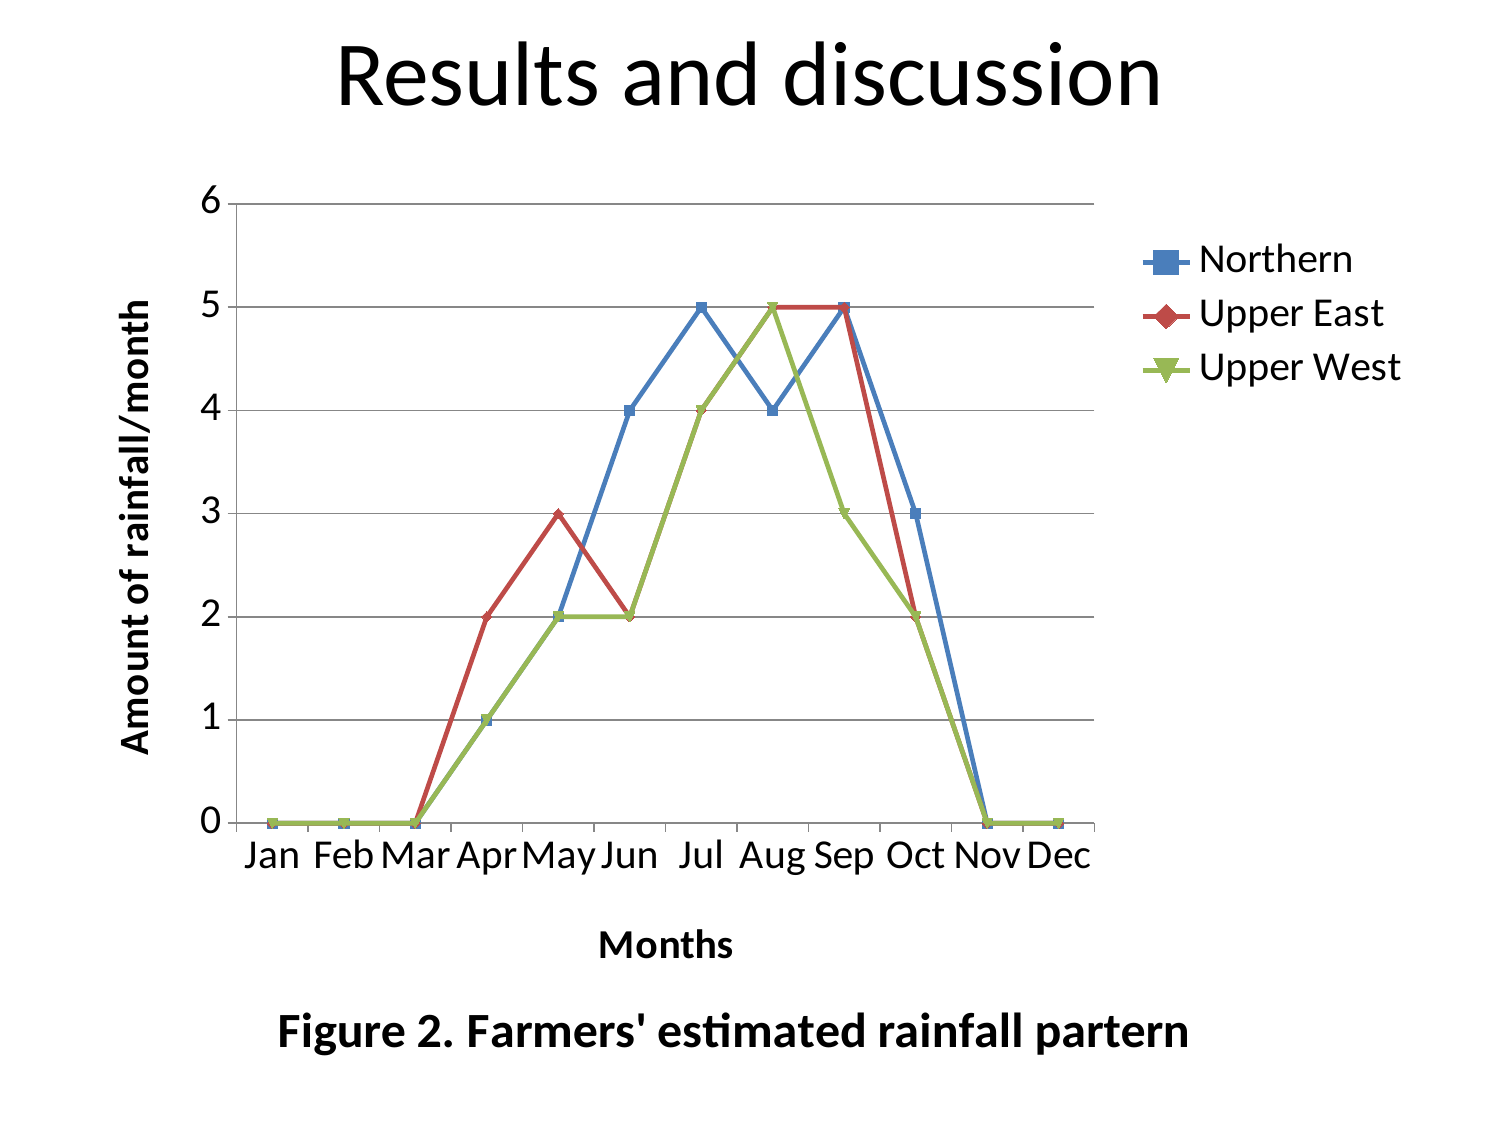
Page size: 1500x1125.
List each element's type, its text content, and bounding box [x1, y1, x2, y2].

title Results and discussion [75, 0, 1425, 138]
chart [49, 174, 1463, 1076]
